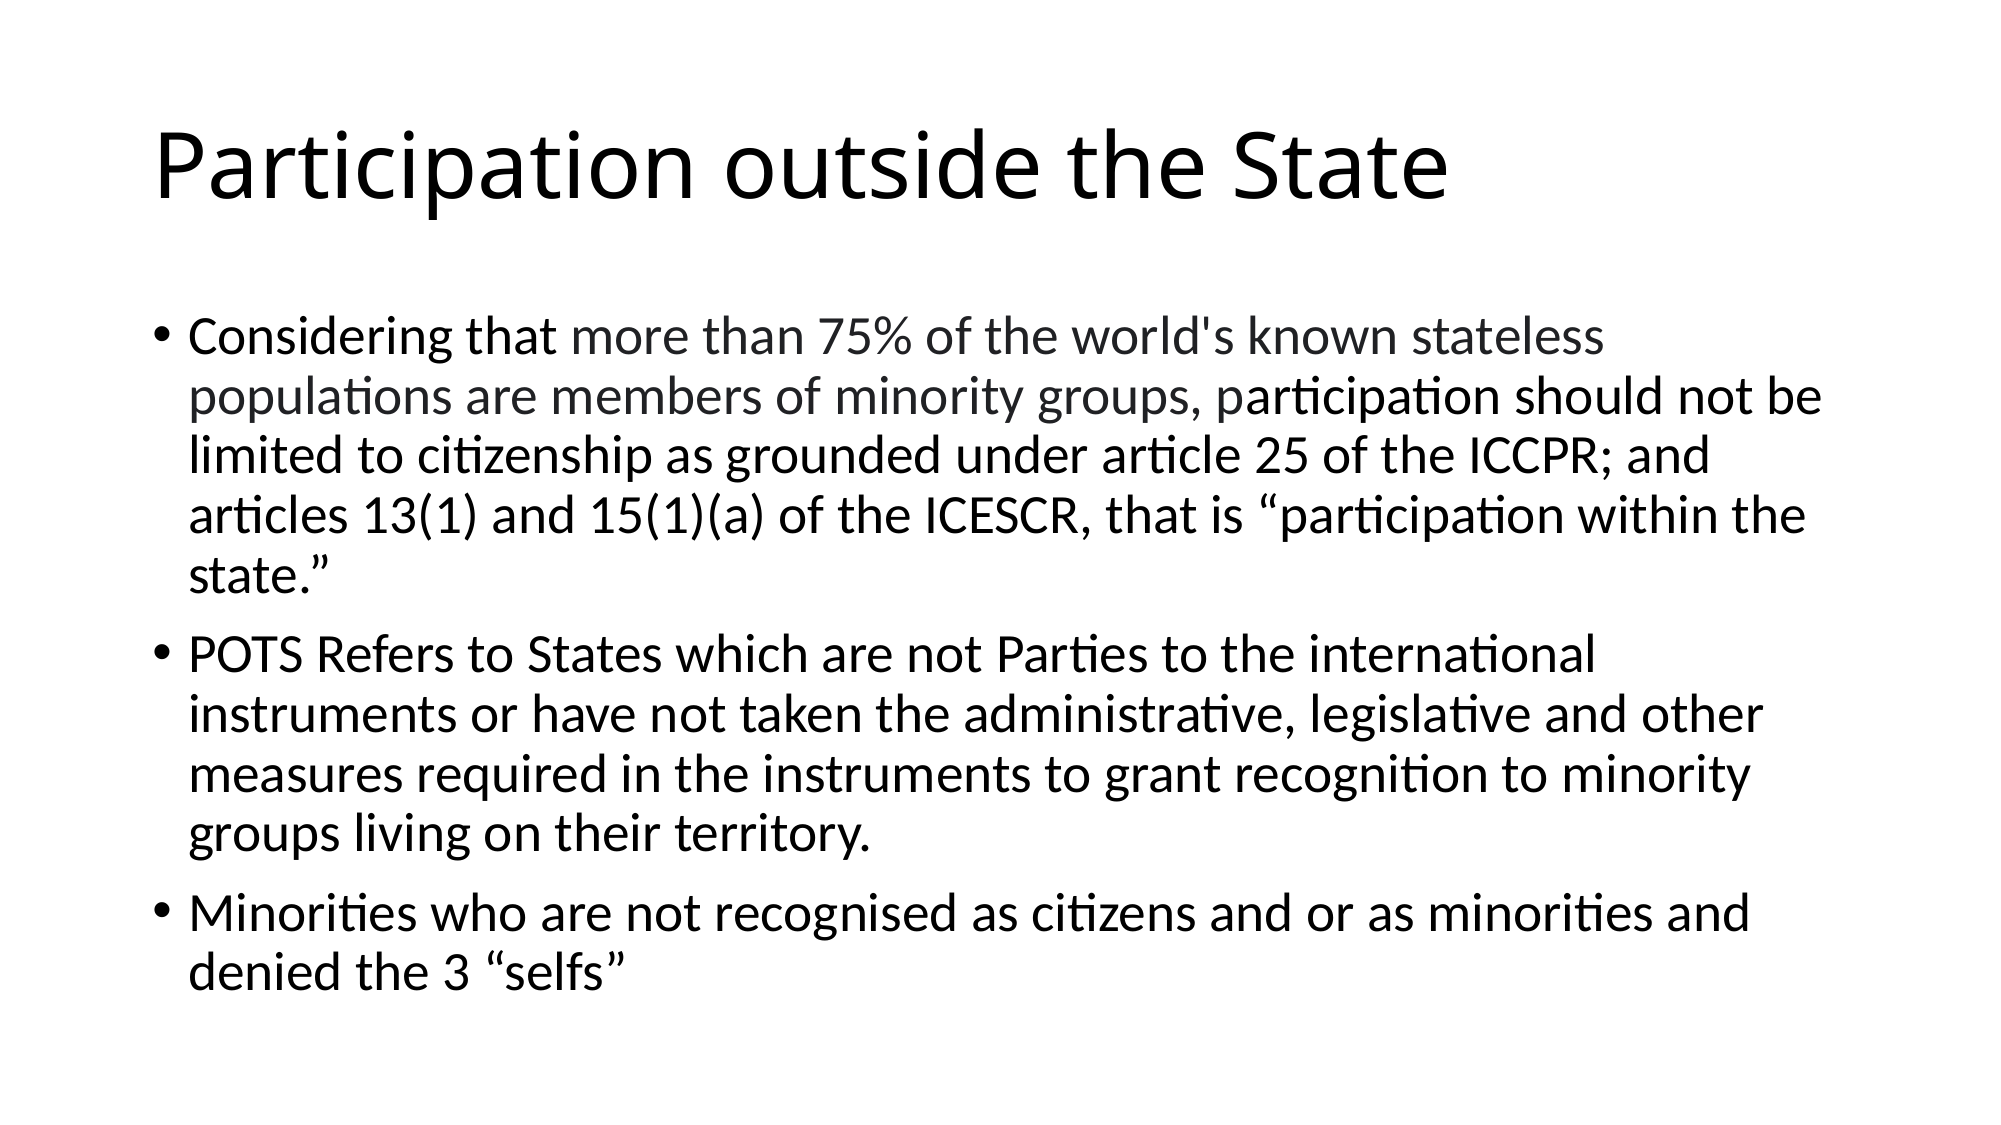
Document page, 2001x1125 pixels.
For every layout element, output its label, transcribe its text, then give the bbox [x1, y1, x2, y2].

title Participation outside the State [137, 59, 1863, 278]
list Considering that more than 75% of the world's known stateless populations are members of minority groups, participation should not be limited to citizenship as grounded under article 25 of the ICCPR; and articles 13(1) and 15(1)(a) of the ICESCR, that is “participation within the state.” POTS Refers to States which are not Parties to the international instruments or have not taken the administrative, legislative and other measures required in the instruments to grant recognition to minority groups living on their territory. Minorities who are not recognised as citizens and or as minorities and denied the 3 “selfs” [137, 299, 1863, 1014]
